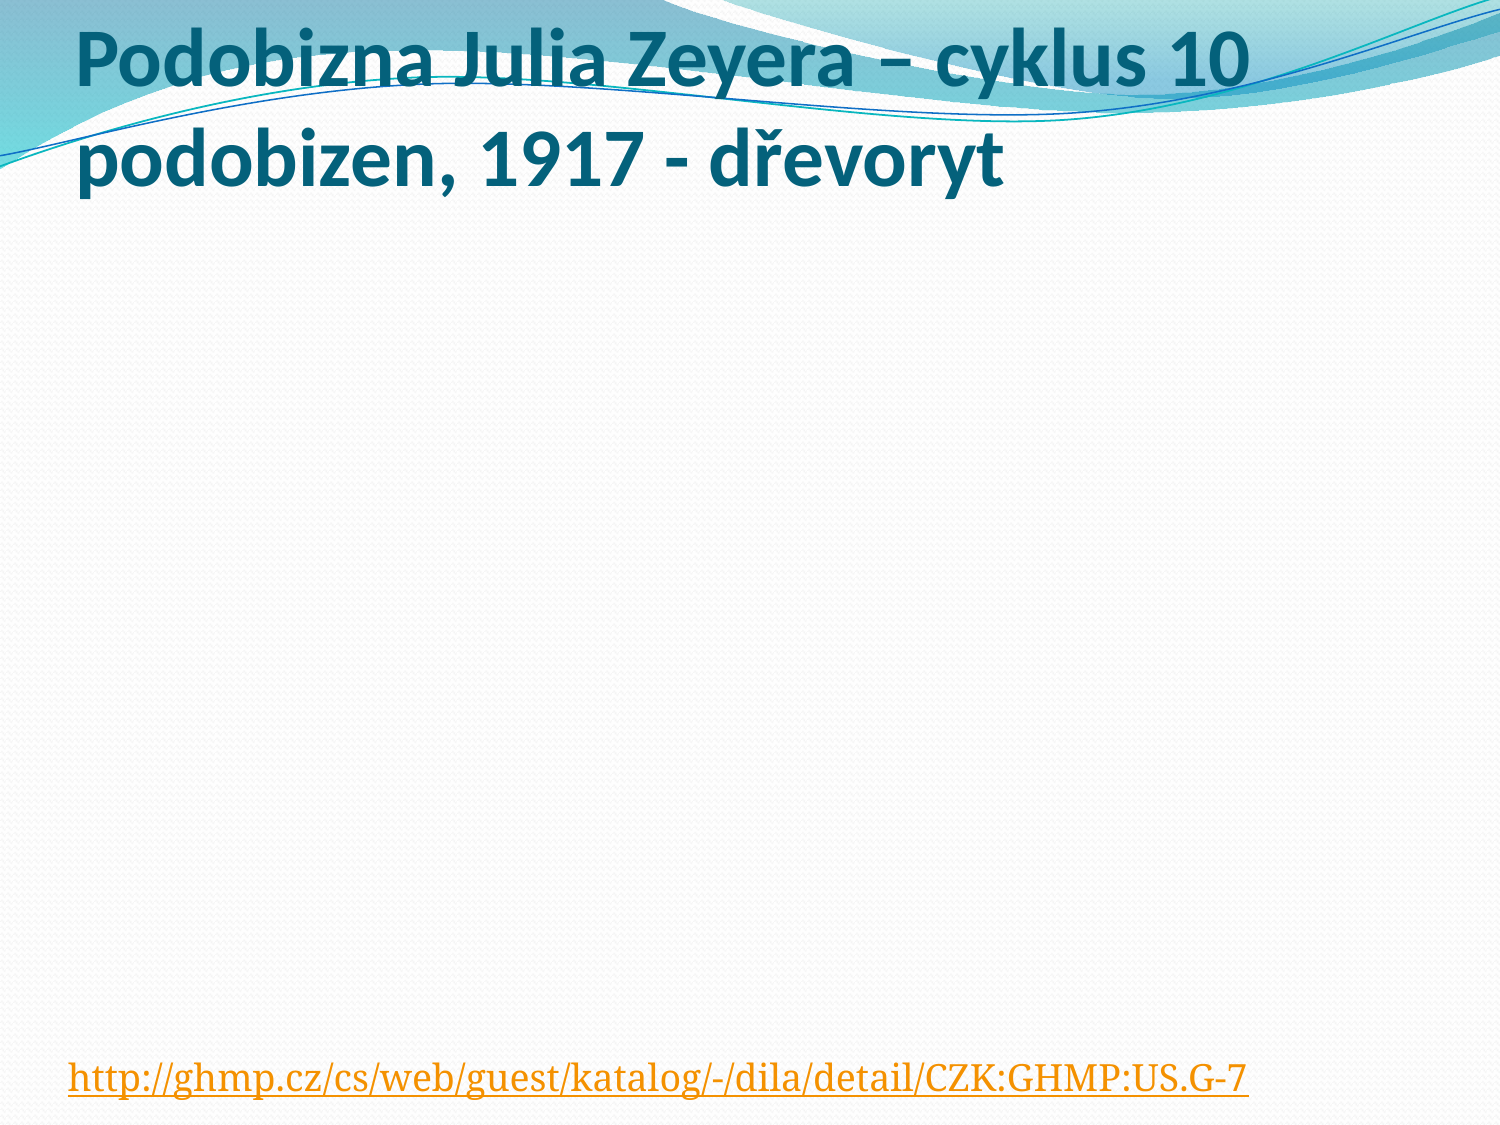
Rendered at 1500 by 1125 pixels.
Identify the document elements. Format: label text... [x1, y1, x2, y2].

title Podobizna Julia Zeyera – cyklus 10 podobizen, 1917 - dřevoryt [75, 115, 1425, 303]
text_box http://ghmp.cz/cs/web/guest/katalog/-/dila/detail/CZK:GHMP:US.G-7 [53, 1046, 1447, 1125]
